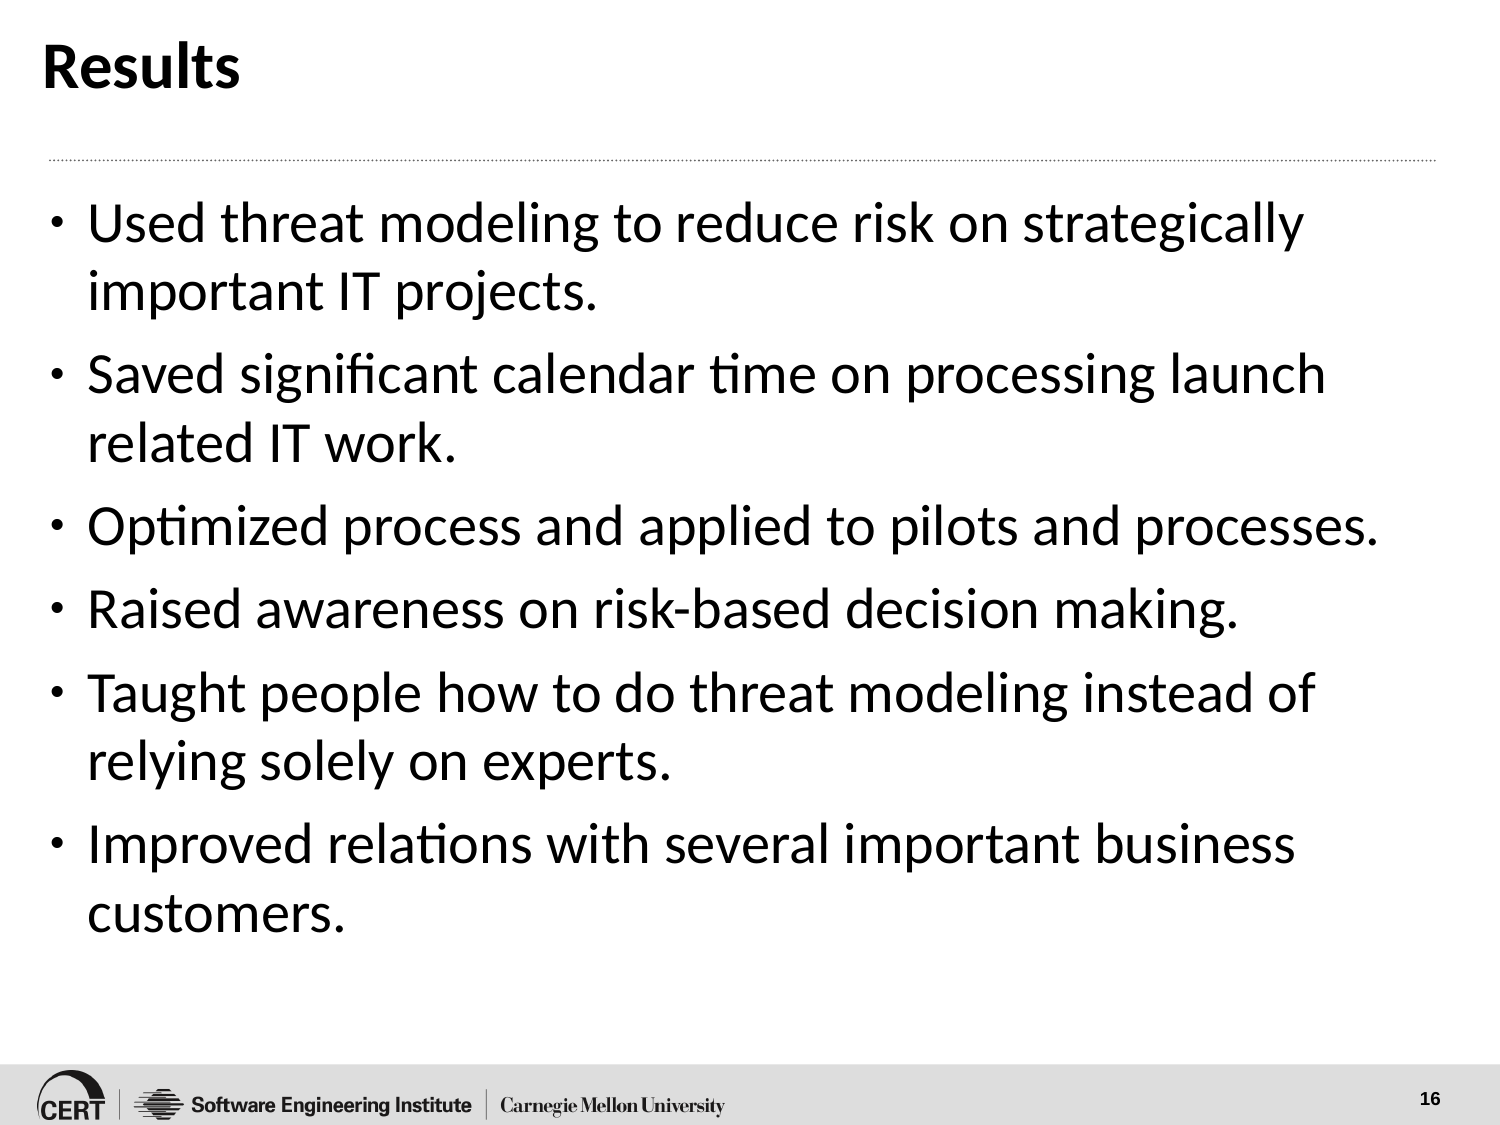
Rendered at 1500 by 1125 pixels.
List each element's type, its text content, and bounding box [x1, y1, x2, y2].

list Used threat modeling to reduce risk on strategically important IT projects. Saved significant calendar time on processing launch related IT work. Optimized process and applied to pilots and processes. Raised awareness on risk-based decision making. Taught people how to do threat modeling instead of relying solely on experts. Improved relations with several important business customers. [49, 187, 1438, 1001]
title Results [42, 37, 1434, 155]
picture [37, 1069, 725, 1122]
